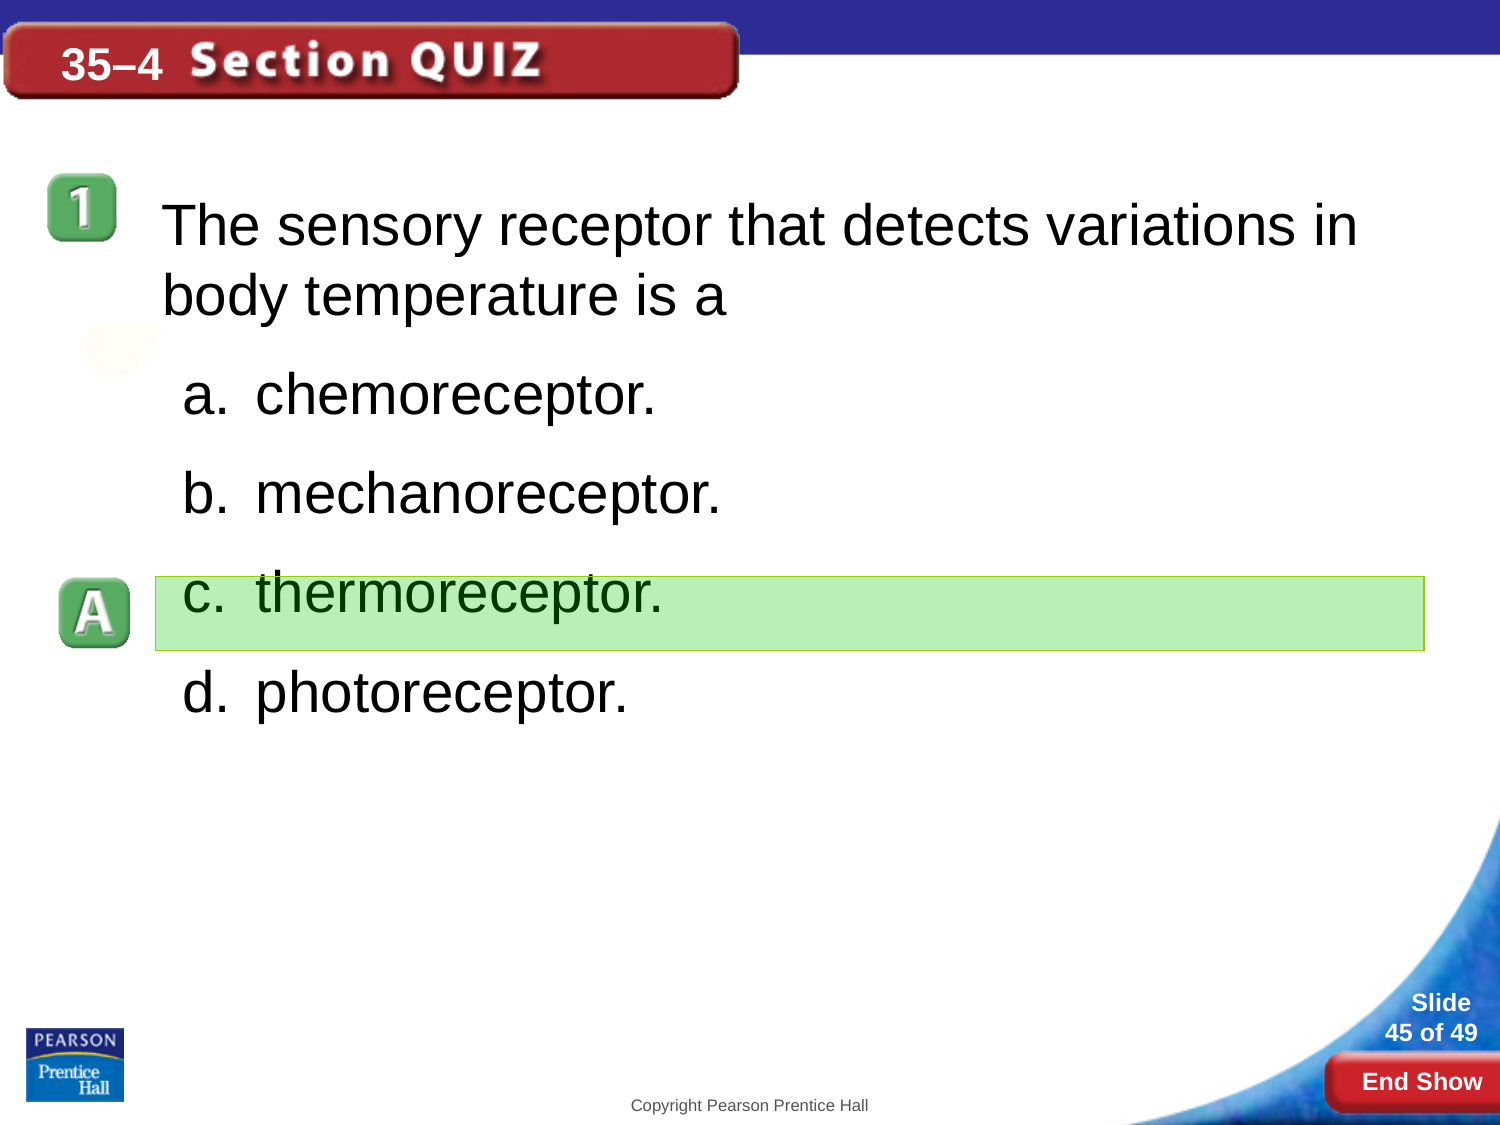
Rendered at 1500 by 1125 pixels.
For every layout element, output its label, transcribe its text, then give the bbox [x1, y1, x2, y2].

picture [39, 167, 132, 251]
picture [0, 0, 1500, 1125]
title 35–4 [2, 26, 179, 98]
footer Copyright Pearson Prentice Hall [512, 1087, 988, 1113]
list The sensory receptor that detects variations in body temperature is a chemoreceptor. mechanoreceptor. thermoreceptor. photoreceptor. [44, 179, 1440, 888]
text_box [155, 576, 1424, 651]
picture [49, 571, 146, 657]
